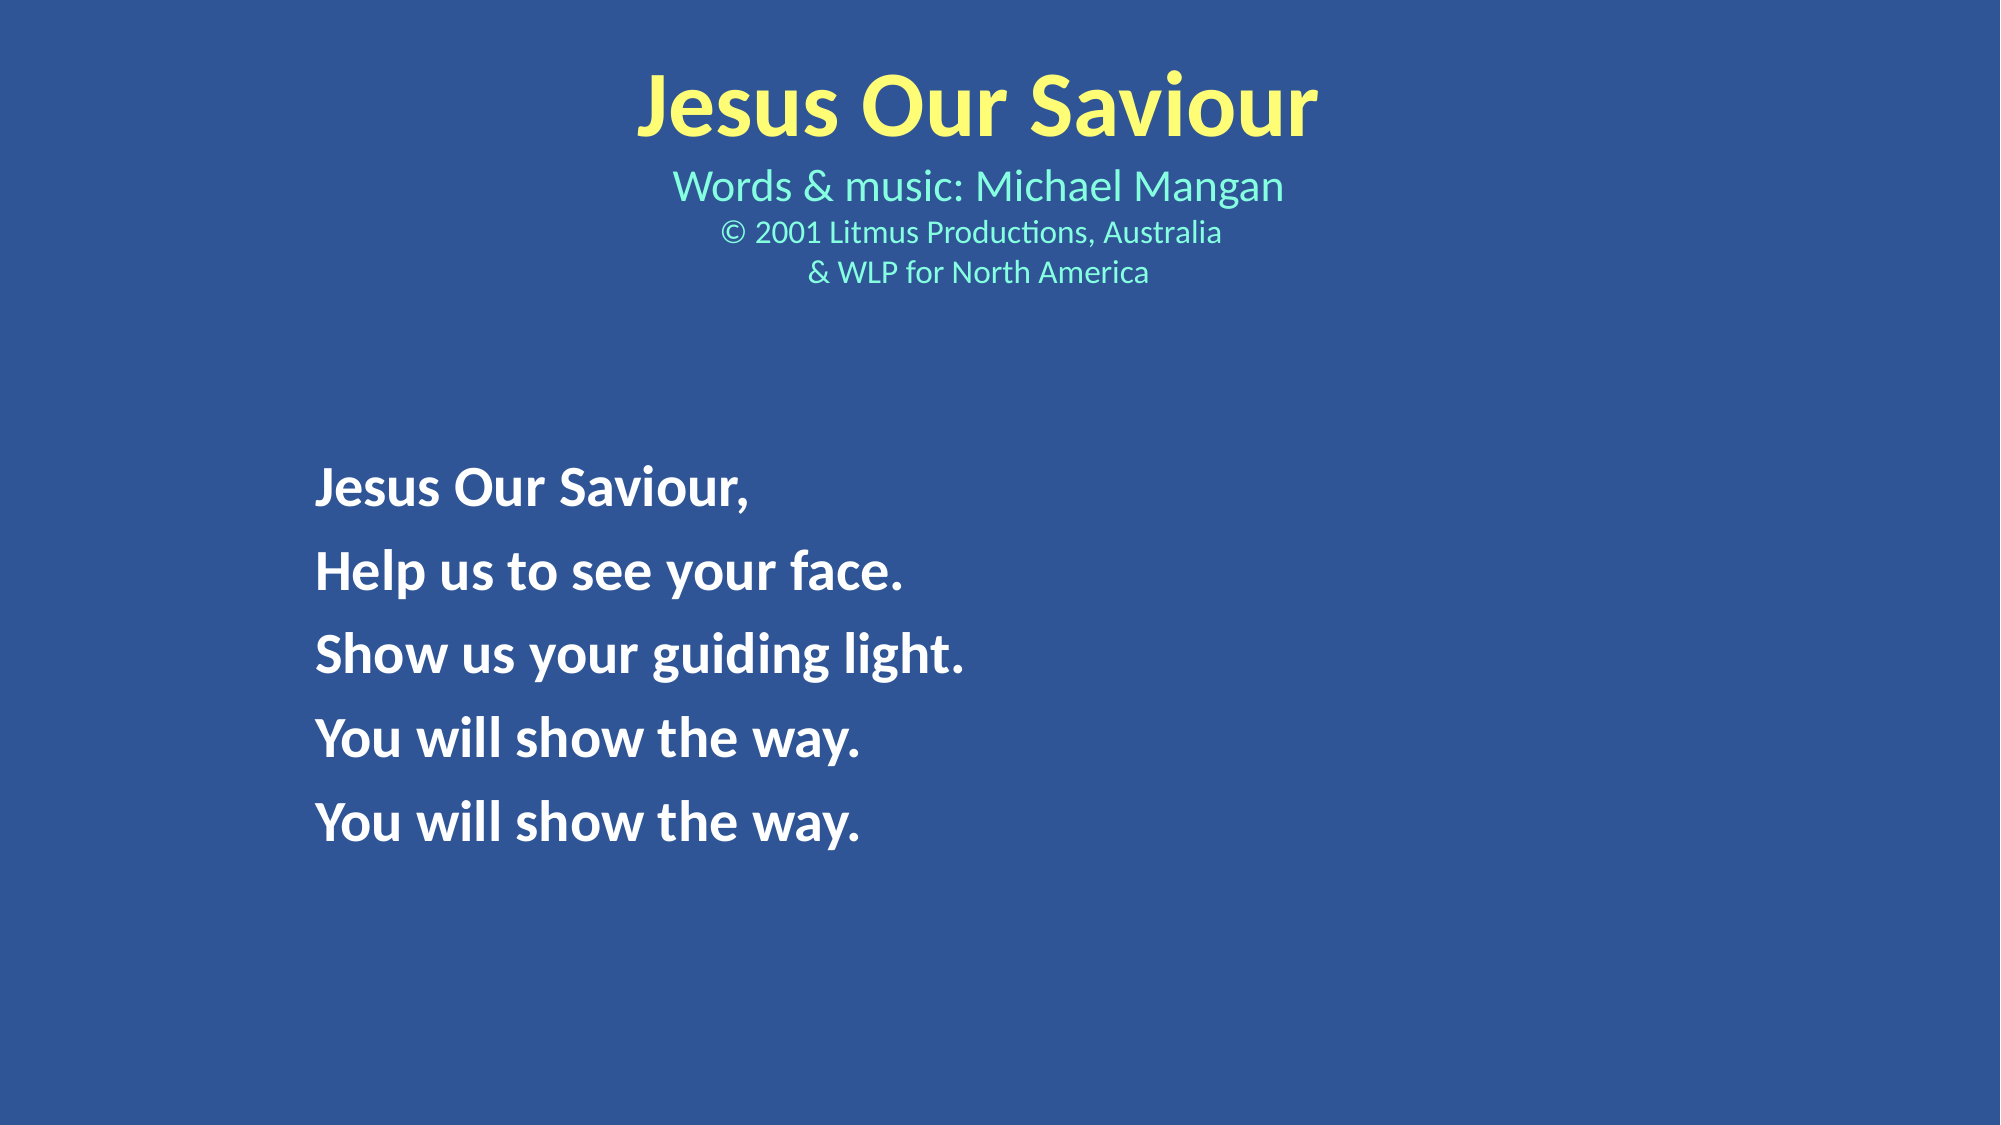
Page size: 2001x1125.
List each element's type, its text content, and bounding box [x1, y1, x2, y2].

list Jesus Our Saviour, Help us to see your face. Show us your guiding light. You will show the way. You will show the way. [300, 448, 1700, 885]
text_box Jesus Our Saviour Words & music: Michael Mangan © 2001 Litmus Productions, Australia & WLP for North America [291, 7, 1667, 327]
